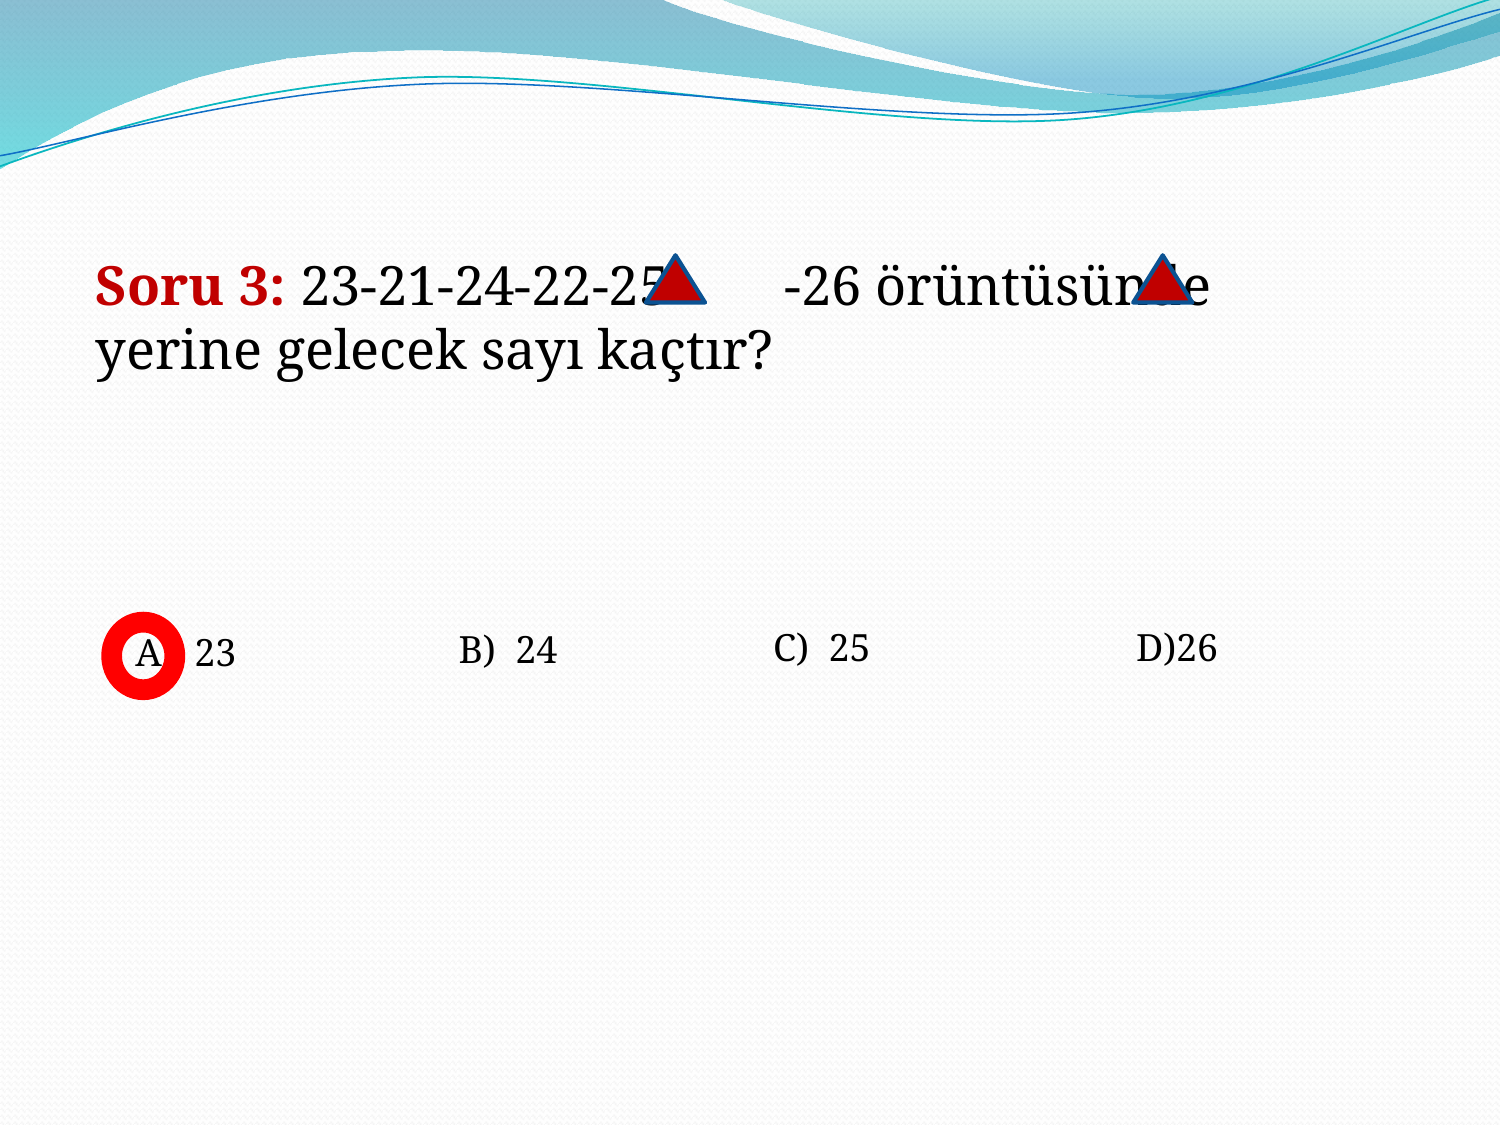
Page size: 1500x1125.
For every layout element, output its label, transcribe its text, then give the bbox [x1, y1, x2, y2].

text_box C) 25 [758, 616, 886, 677]
text_box A) 23 [123, 633, 164, 679]
text_box B) 24 [443, 619, 573, 679]
text_box [1131, 253, 1195, 305]
text_box [644, 253, 707, 305]
text_box A) 23 [171, 621, 252, 682]
text_box D)26 [1121, 616, 1233, 676]
list Soru 3: 23-21-24-22-25- -26 örüntüsünde yerine gelecek sayı kaçtır? [81, 243, 1440, 421]
text_box [101, 611, 186, 701]
